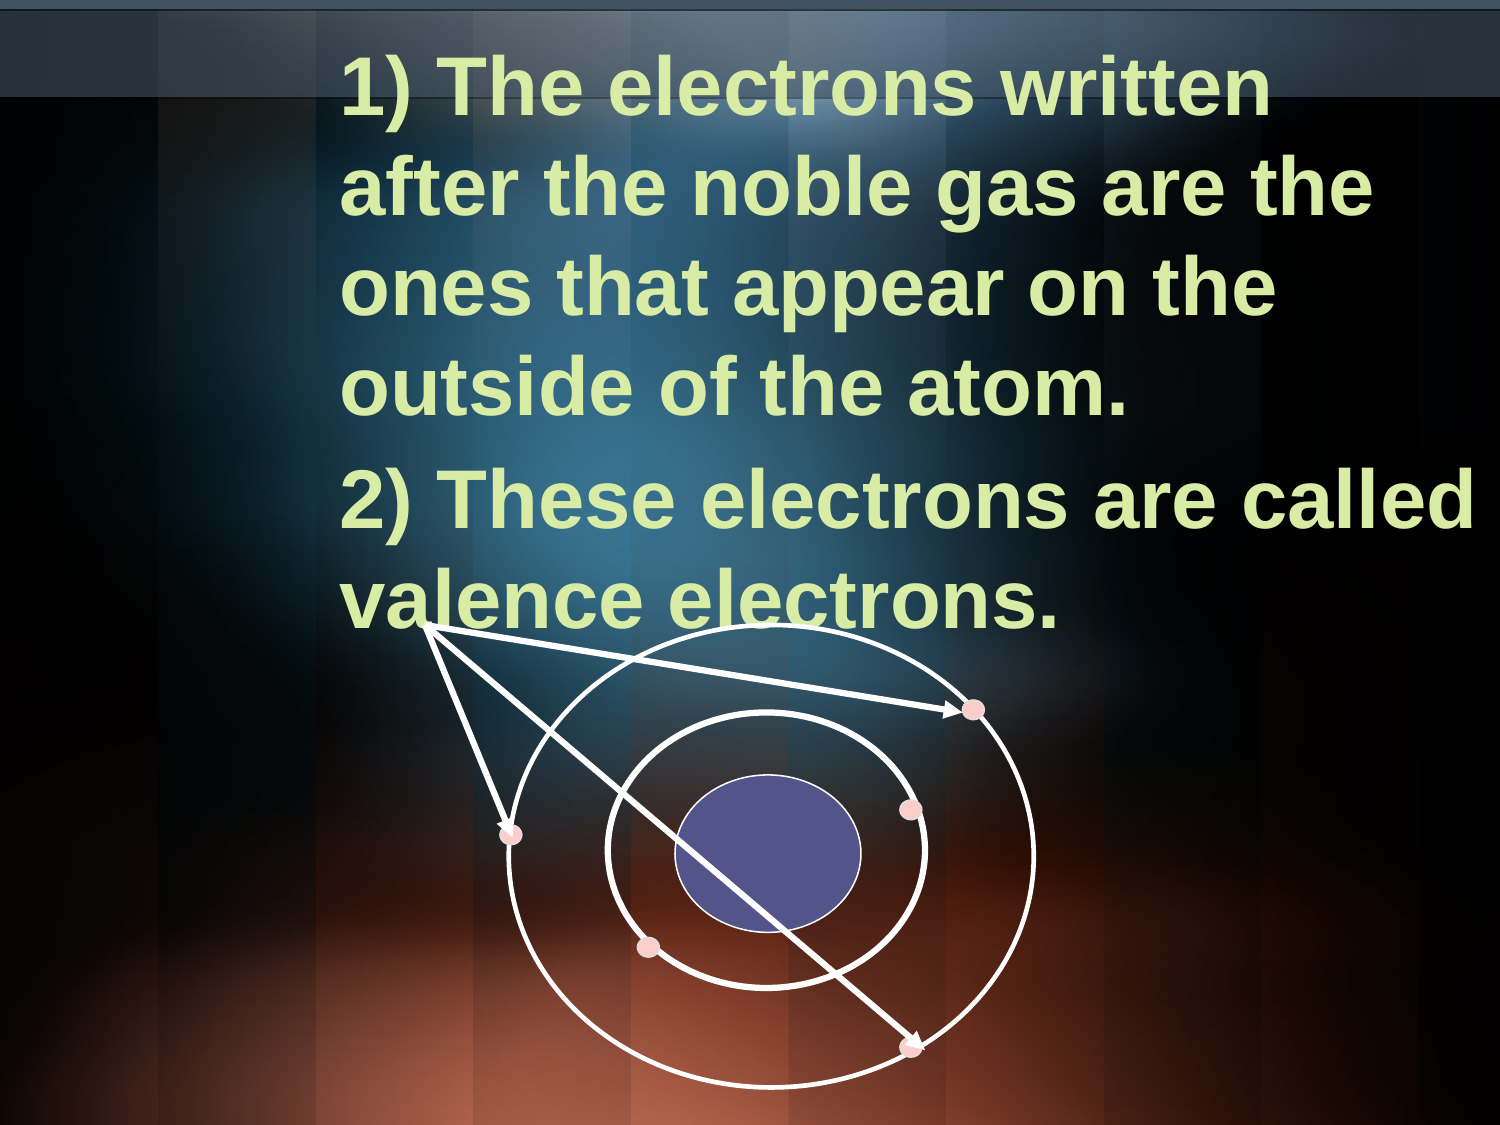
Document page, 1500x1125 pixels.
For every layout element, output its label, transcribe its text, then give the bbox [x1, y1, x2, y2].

text_box 1) The electrons written after the noble gas are the ones that appear on the outside of the atom. [24, 24, 1463, 436]
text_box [24, 437, 1500, 1088]
picture [0, 0, 1500, 1125]
